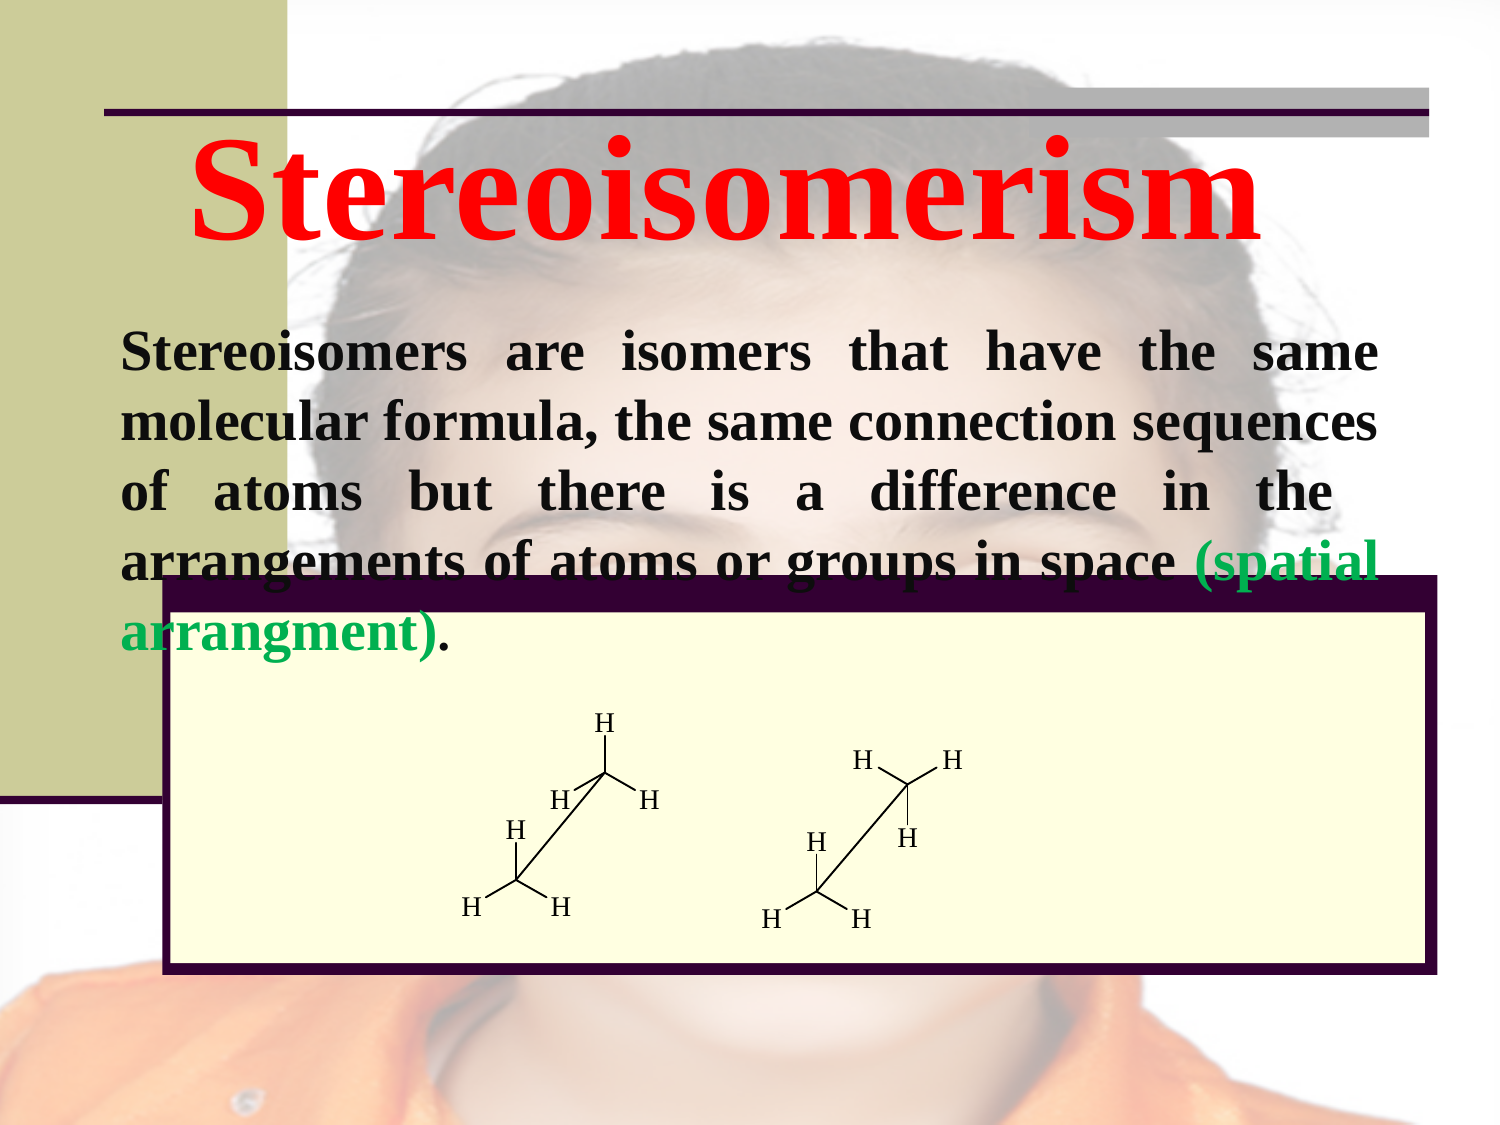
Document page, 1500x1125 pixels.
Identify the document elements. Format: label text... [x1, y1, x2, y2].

text_box [972, 539, 1425, 821]
text_box [82, 539, 451, 821]
text_box Stereoisomerism [93, 81, 1360, 277]
text_box Stereoisomers are isomers that have the same molecular formula, the same connection sequences of atoms but there is a difference in the arrangements of atoms or groups in space (spatial arrangment). [105, 304, 1395, 670]
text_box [456, 632, 968, 933]
